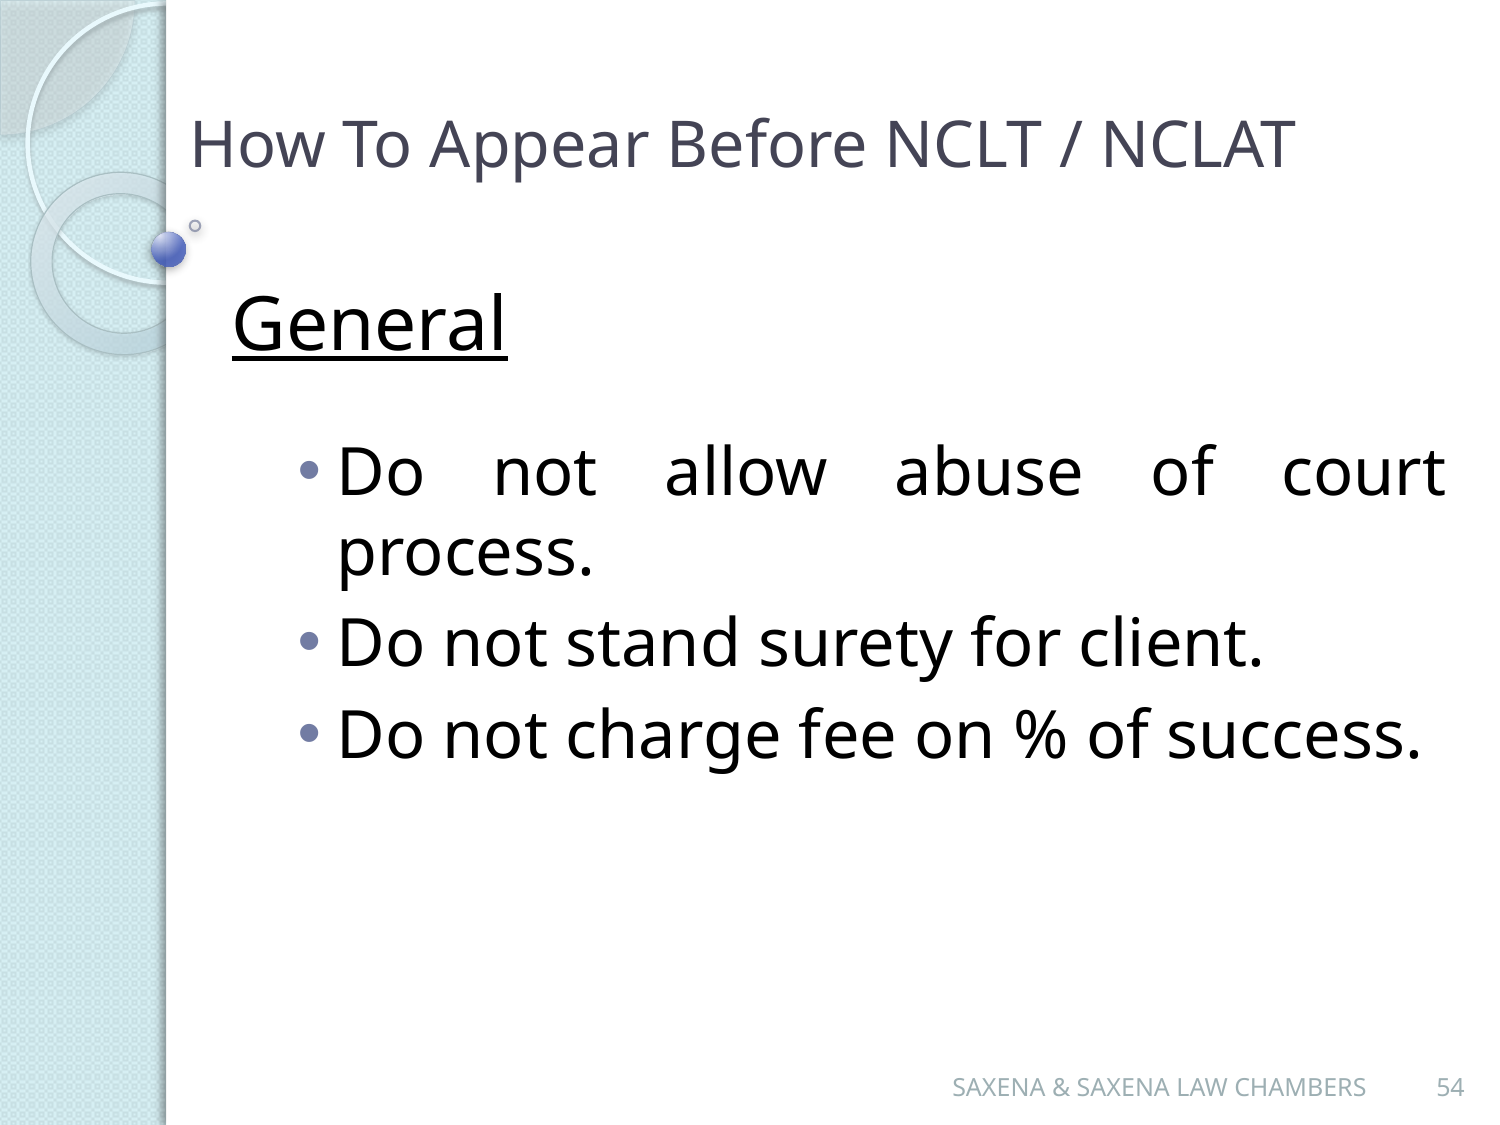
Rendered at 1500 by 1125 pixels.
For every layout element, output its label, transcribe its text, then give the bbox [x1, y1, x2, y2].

footer SAXENA & SAXENA LAW CHAMBERS [937, 1034, 1413, 1113]
slide_number 54 [1413, 1034, 1488, 1113]
title How To Appear Before NCLT / NCLAT [174, 37, 1463, 188]
subtitle General Do not allow abuse of court process. Do not stand surety for client. Do not charge fee on % of success. [212, 275, 1463, 775]
